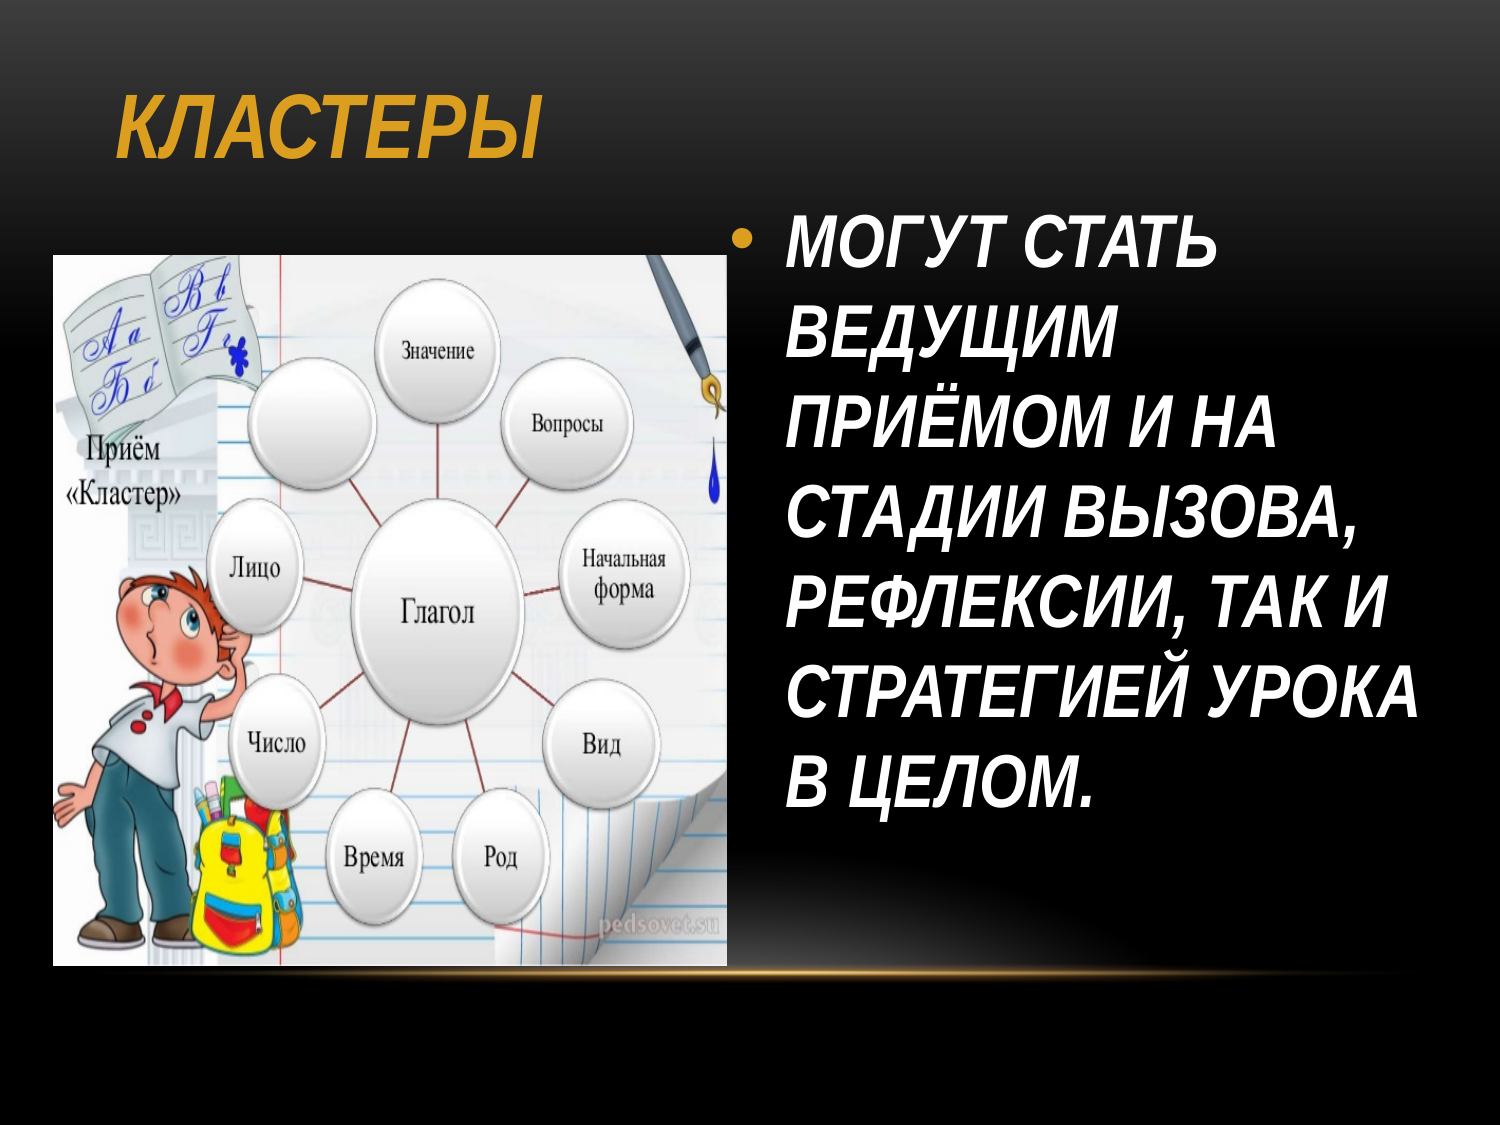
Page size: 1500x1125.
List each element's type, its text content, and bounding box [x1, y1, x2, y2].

list МОГУТ СТАТЬ ВЕДУЩИМ ПРИЁМОМ И НА СТАДИИ ВЫЗОВА, РЕФЛЕКСИИ, ТАК И СТРАТЕГИЕЙ УРОКА В ЦЕЛОМ. [714, 184, 1459, 938]
title КЛАСТЕРЫ [100, 42, 588, 185]
picture [0, 0, 1500, 1125]
